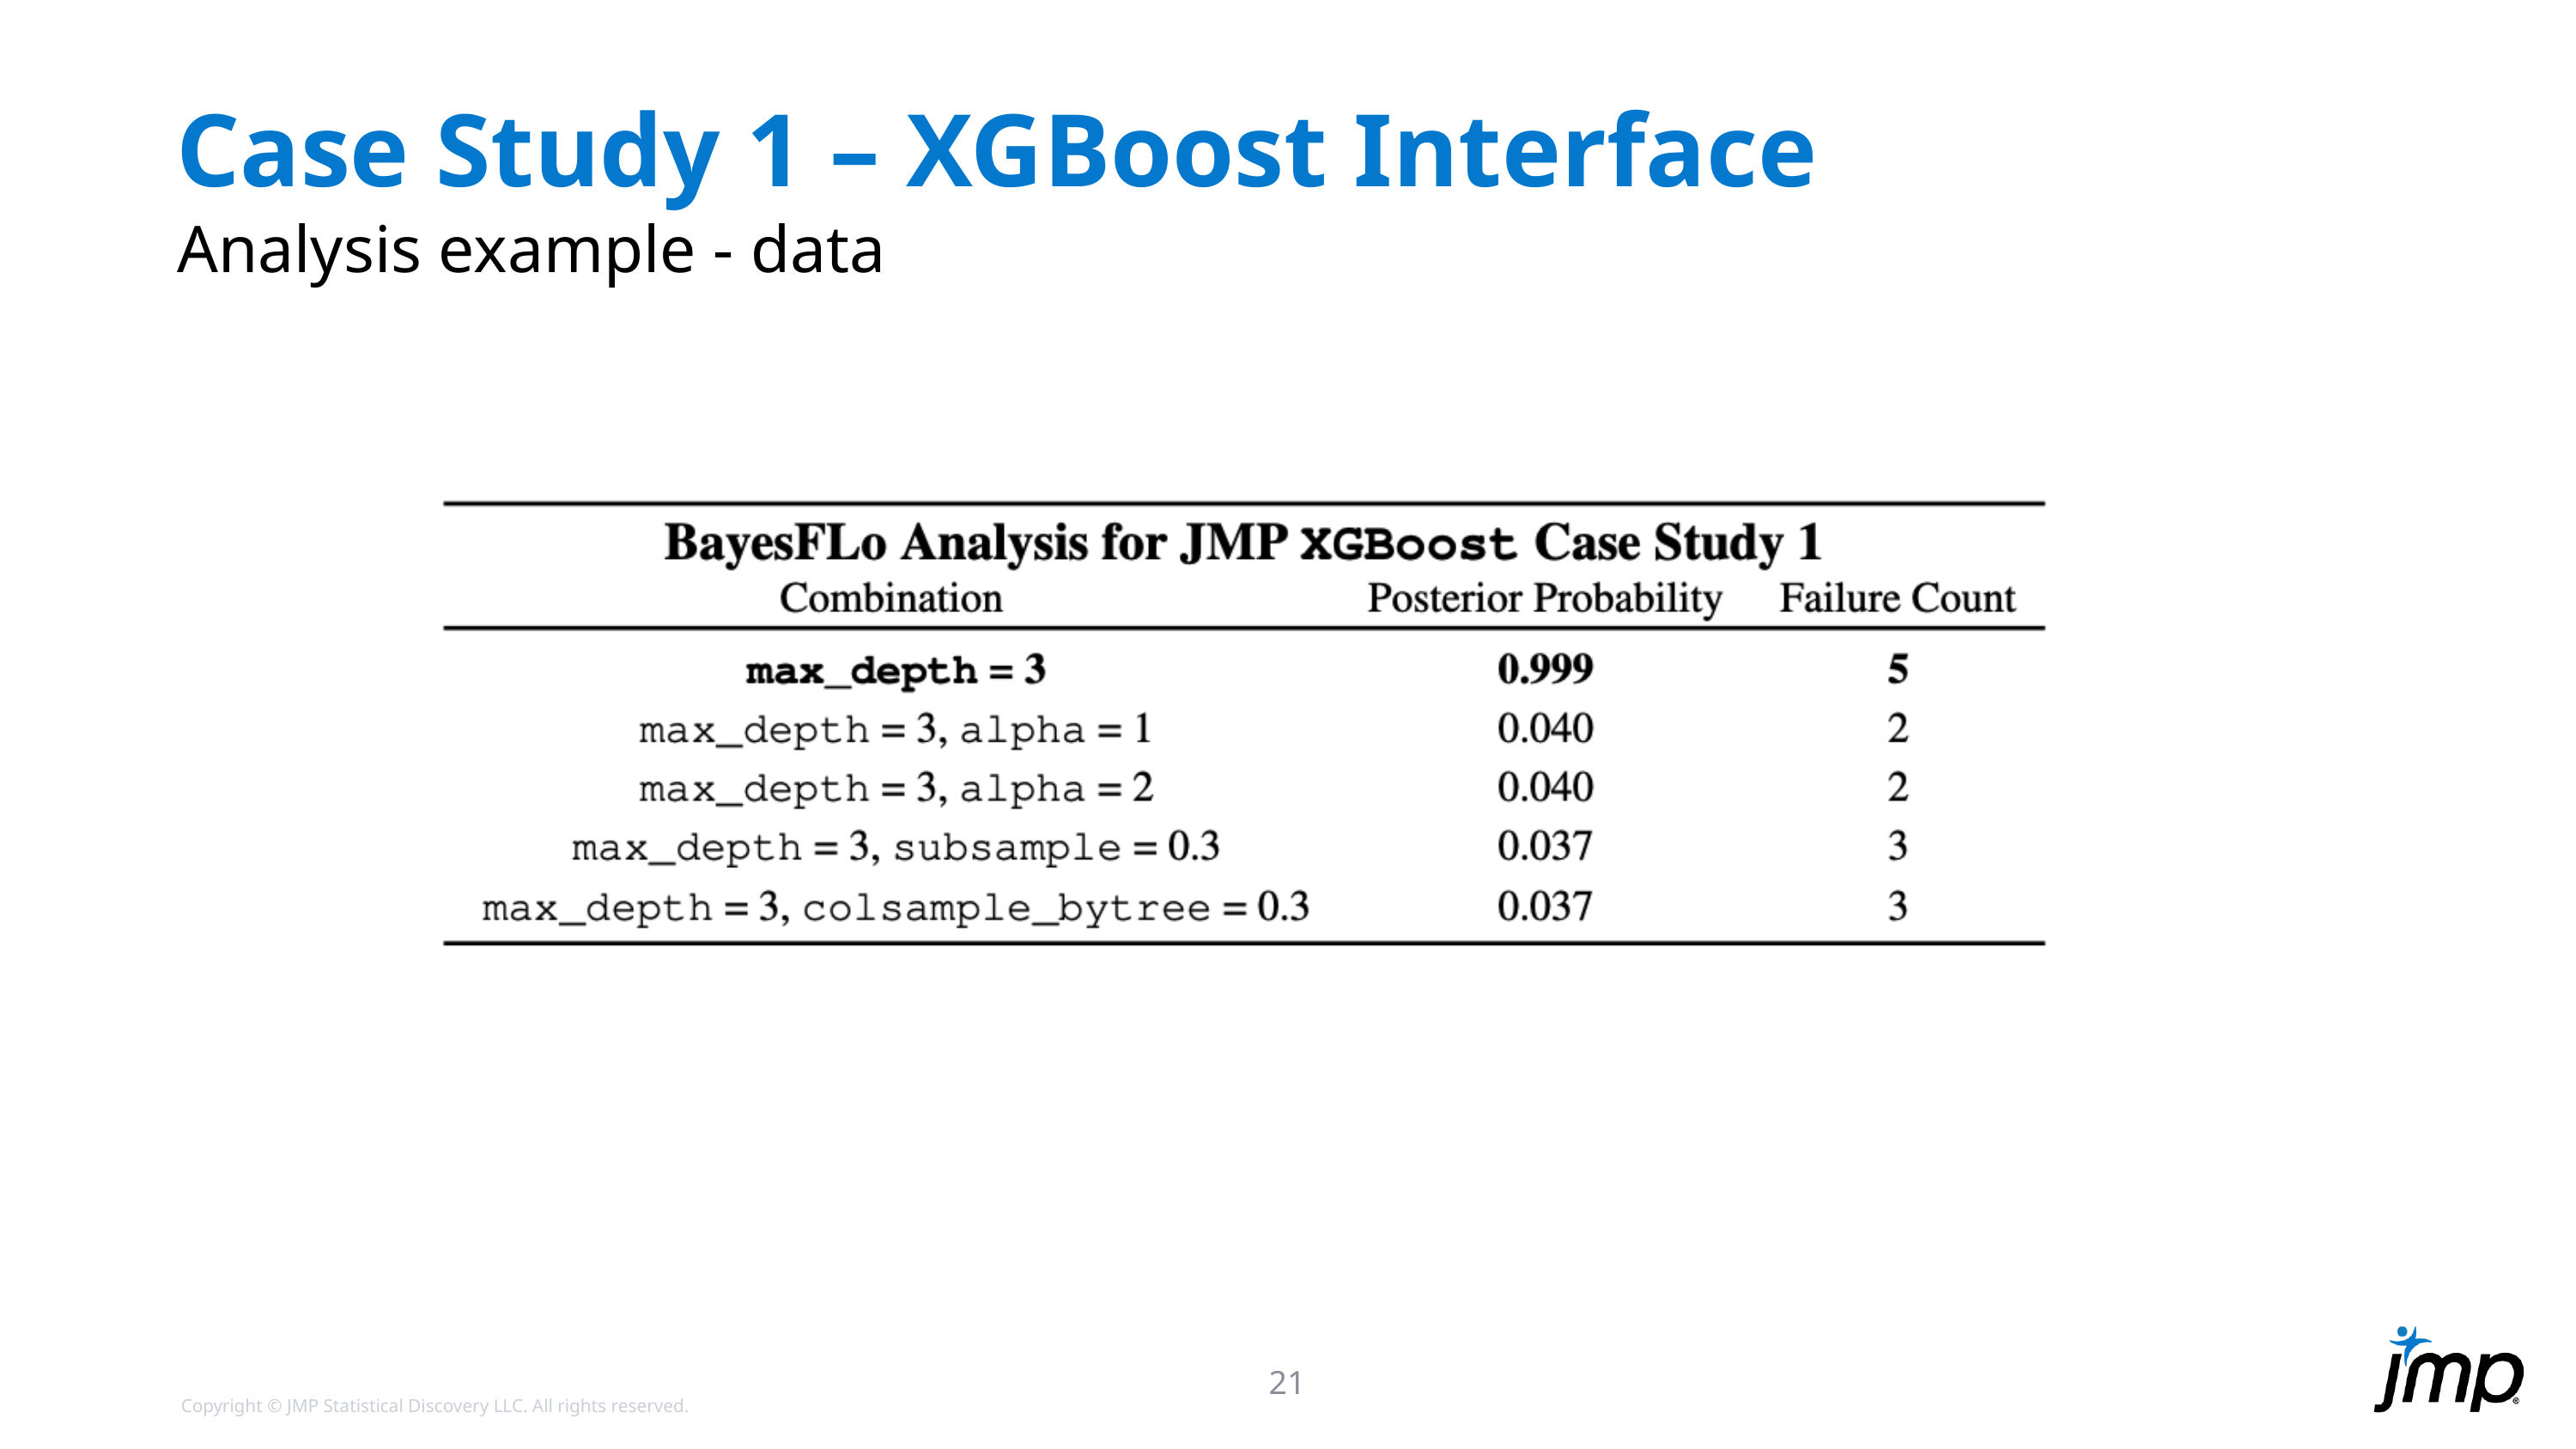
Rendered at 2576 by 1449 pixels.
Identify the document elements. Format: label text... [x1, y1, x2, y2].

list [418, 485, 2071, 964]
slide_number 21 [997, 1345, 1577, 1423]
list Analysis example - data [177, 220, 2399, 298]
picture [2370, 1322, 2526, 1416]
title Case Study 1 – XGBoost Interface [176, 100, 2398, 209]
